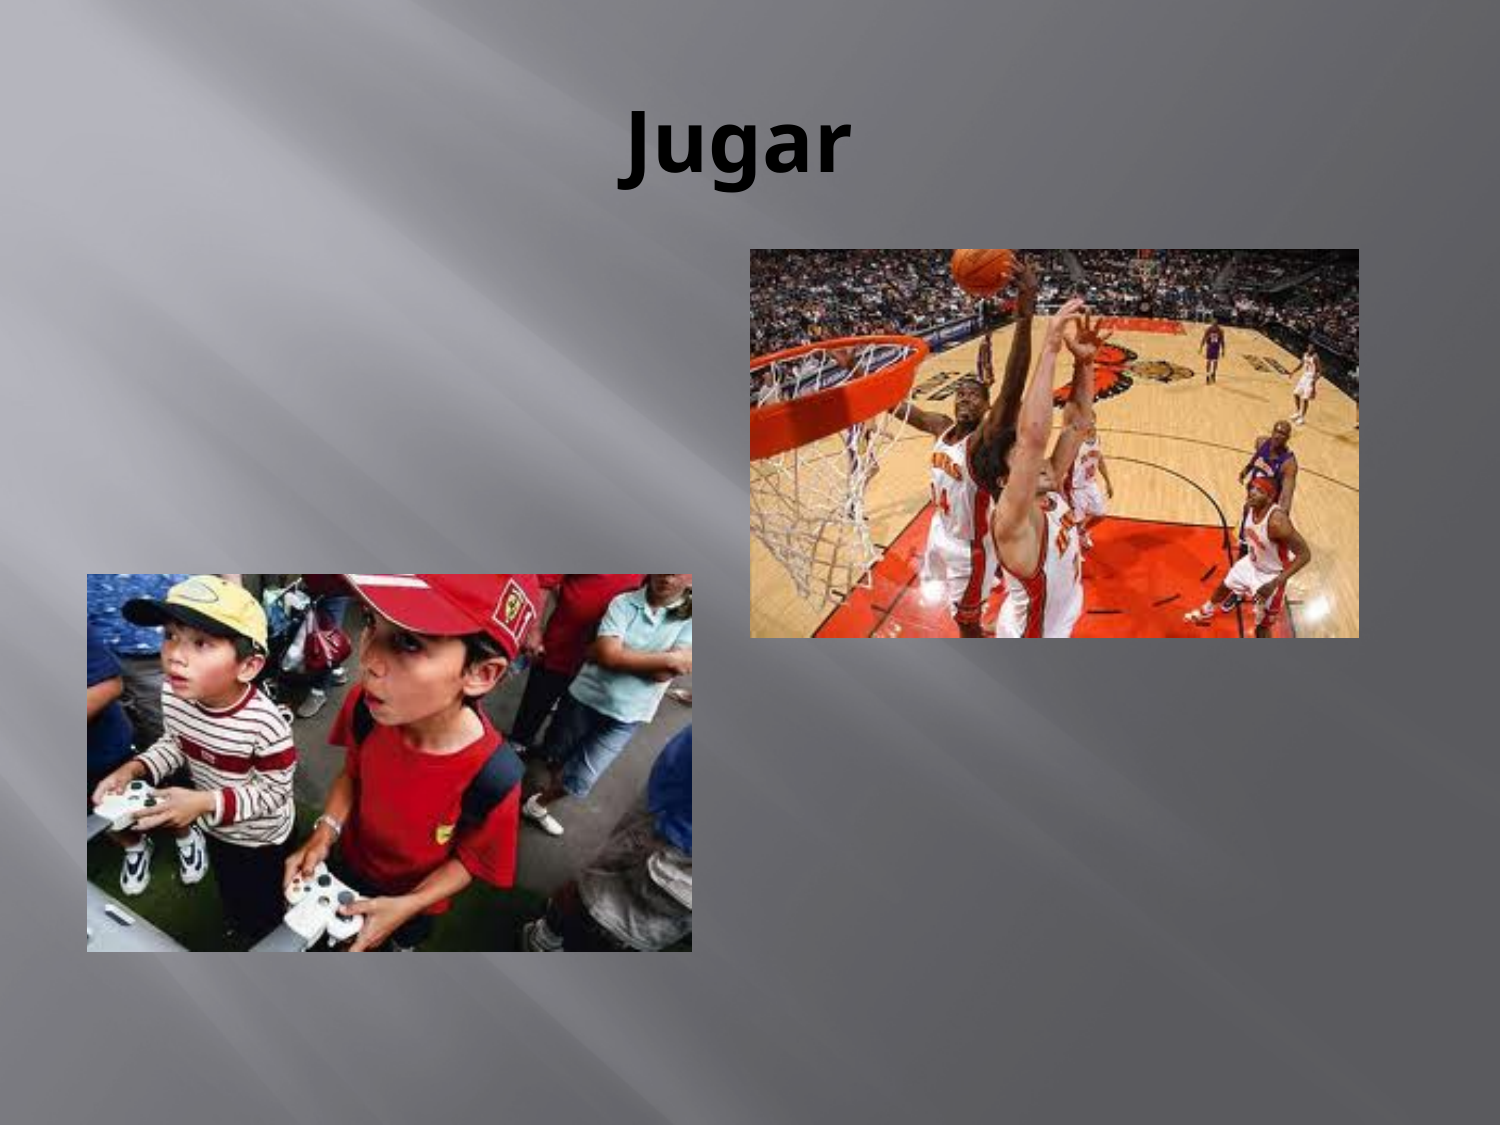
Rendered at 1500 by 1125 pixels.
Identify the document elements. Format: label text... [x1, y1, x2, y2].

title Jugar [75, 45, 1425, 233]
picture [749, 249, 1359, 638]
picture [87, 574, 692, 952]
